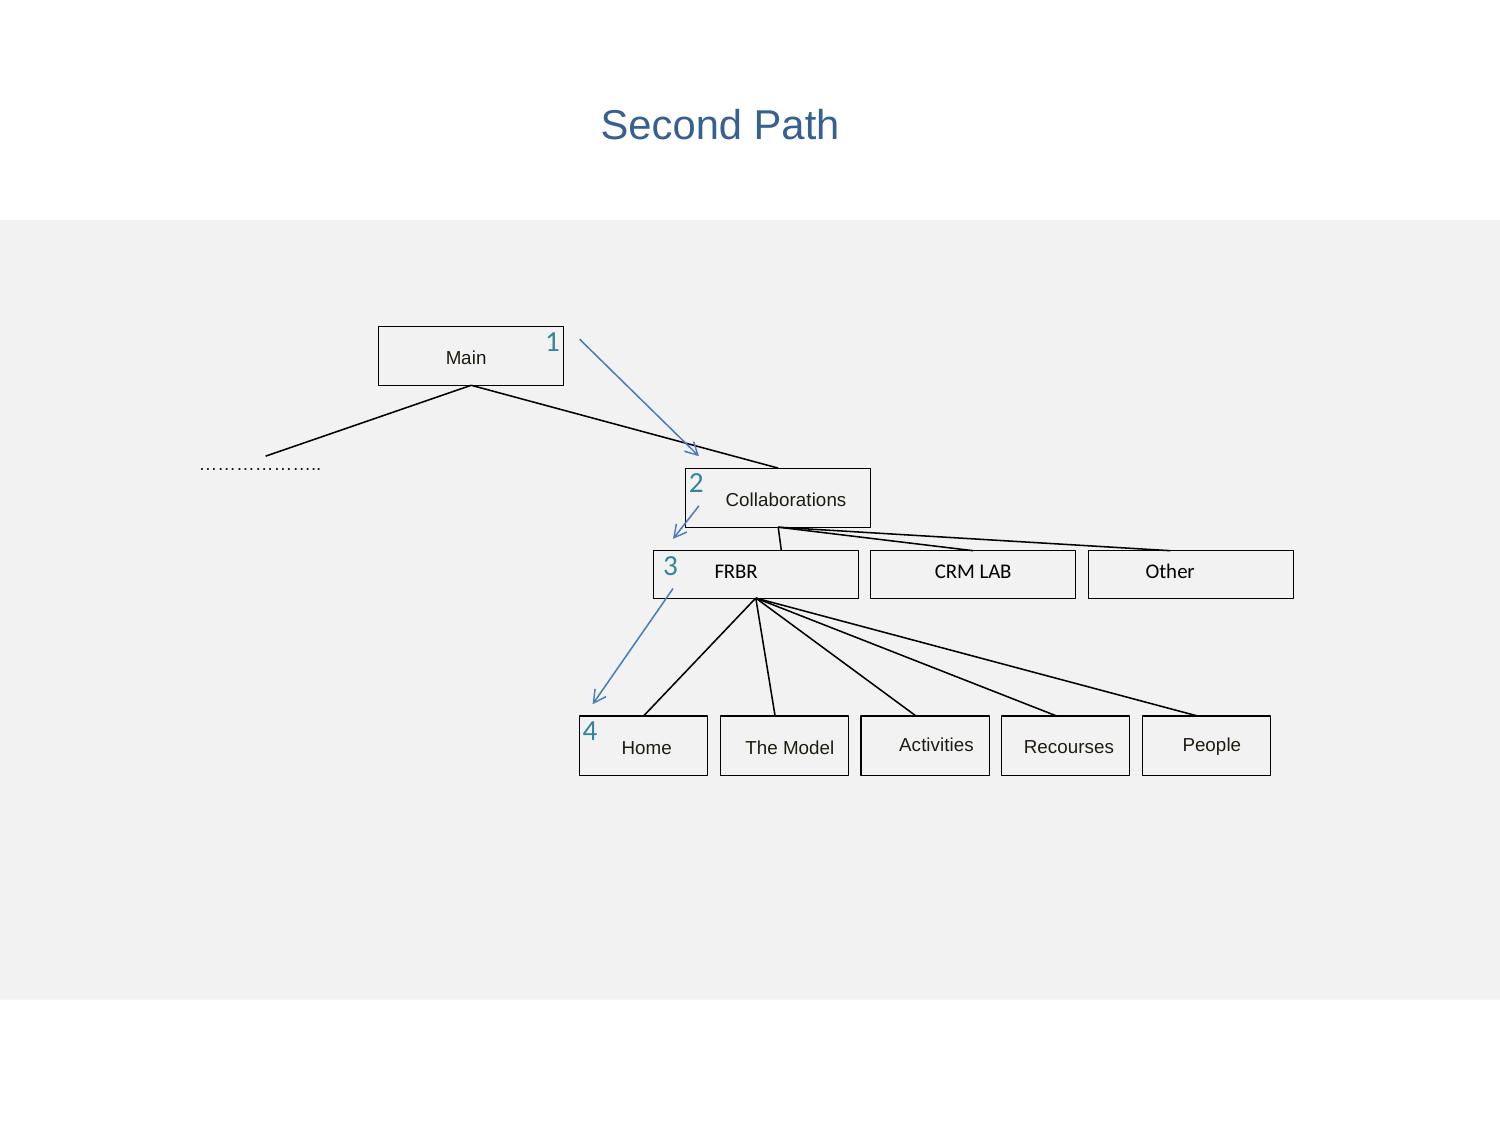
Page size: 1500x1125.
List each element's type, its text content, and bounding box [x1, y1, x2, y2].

text_box FRBR [699, 550, 773, 591]
text_box [1000, 725, 1132, 777]
text_box 3 [648, 538, 698, 589]
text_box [265, 385, 472, 457]
text_box Second Path [585, 90, 855, 155]
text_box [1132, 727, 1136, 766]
text_box [0, 218, 1500, 1002]
text_box [700, 466, 873, 529]
text_box Main [430, 338, 502, 376]
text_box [579, 339, 700, 457]
text_box Other [1130, 550, 1210, 591]
text_box [1140, 714, 1273, 777]
text_box [718, 725, 850, 777]
text_box [376, 324, 566, 383]
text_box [778, 526, 1171, 551]
text_box Collaborations [710, 479, 862, 518]
text_box [1087, 549, 1295, 600]
text_box 1 [530, 314, 580, 365]
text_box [757, 597, 1198, 717]
text_box [869, 558, 1078, 596]
text_box [859, 725, 991, 777]
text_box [643, 597, 757, 717]
text_box CRM LAB [919, 558, 1027, 591]
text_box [592, 589, 674, 705]
text_box 2 [674, 476, 724, 506]
text_box [676, 549, 860, 596]
text_box ……………….. [183, 444, 337, 482]
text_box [672, 506, 700, 540]
text_box [577, 714, 710, 777]
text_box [470, 385, 779, 469]
text_box 4 [567, 704, 618, 754]
